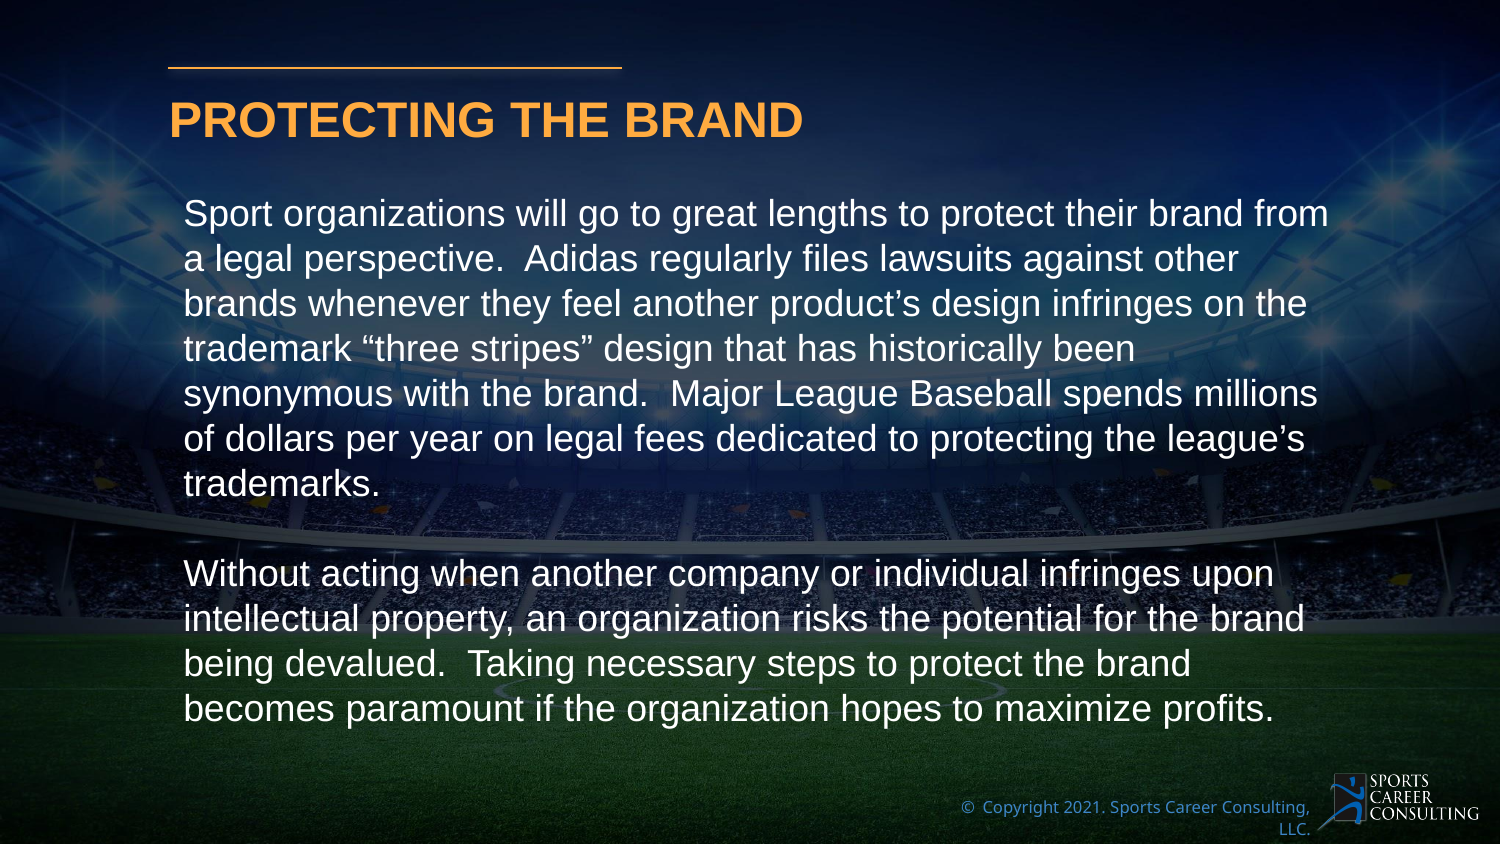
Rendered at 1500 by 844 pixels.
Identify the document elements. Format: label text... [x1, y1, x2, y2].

title PROTECTING THE BRAND [153, 72, 914, 228]
subtitle Sport organizations will go to great lengths to protect their brand from a legal perspective. Adidas regularly files lawsuits against other brands whenever they feel another product’s design infringes on the trademark “three stripes” design that has historically been synonymous with the brand. Major League Baseball spends millions of dollars per year on legal fees dedicated to protecting the league’s trademarks. Without acting when another company or individual infringes upon intellectual property, an organization risks the potential for the brand being devalued. Taking necessary steps to protect the brand becomes paramount if the organization hopes to maximize profits. [168, 173, 1347, 510]
text_box © Copyright 2021. Sports Career Consulting, LLC. [914, 769, 1326, 844]
picture [0, 0, 1500, 844]
